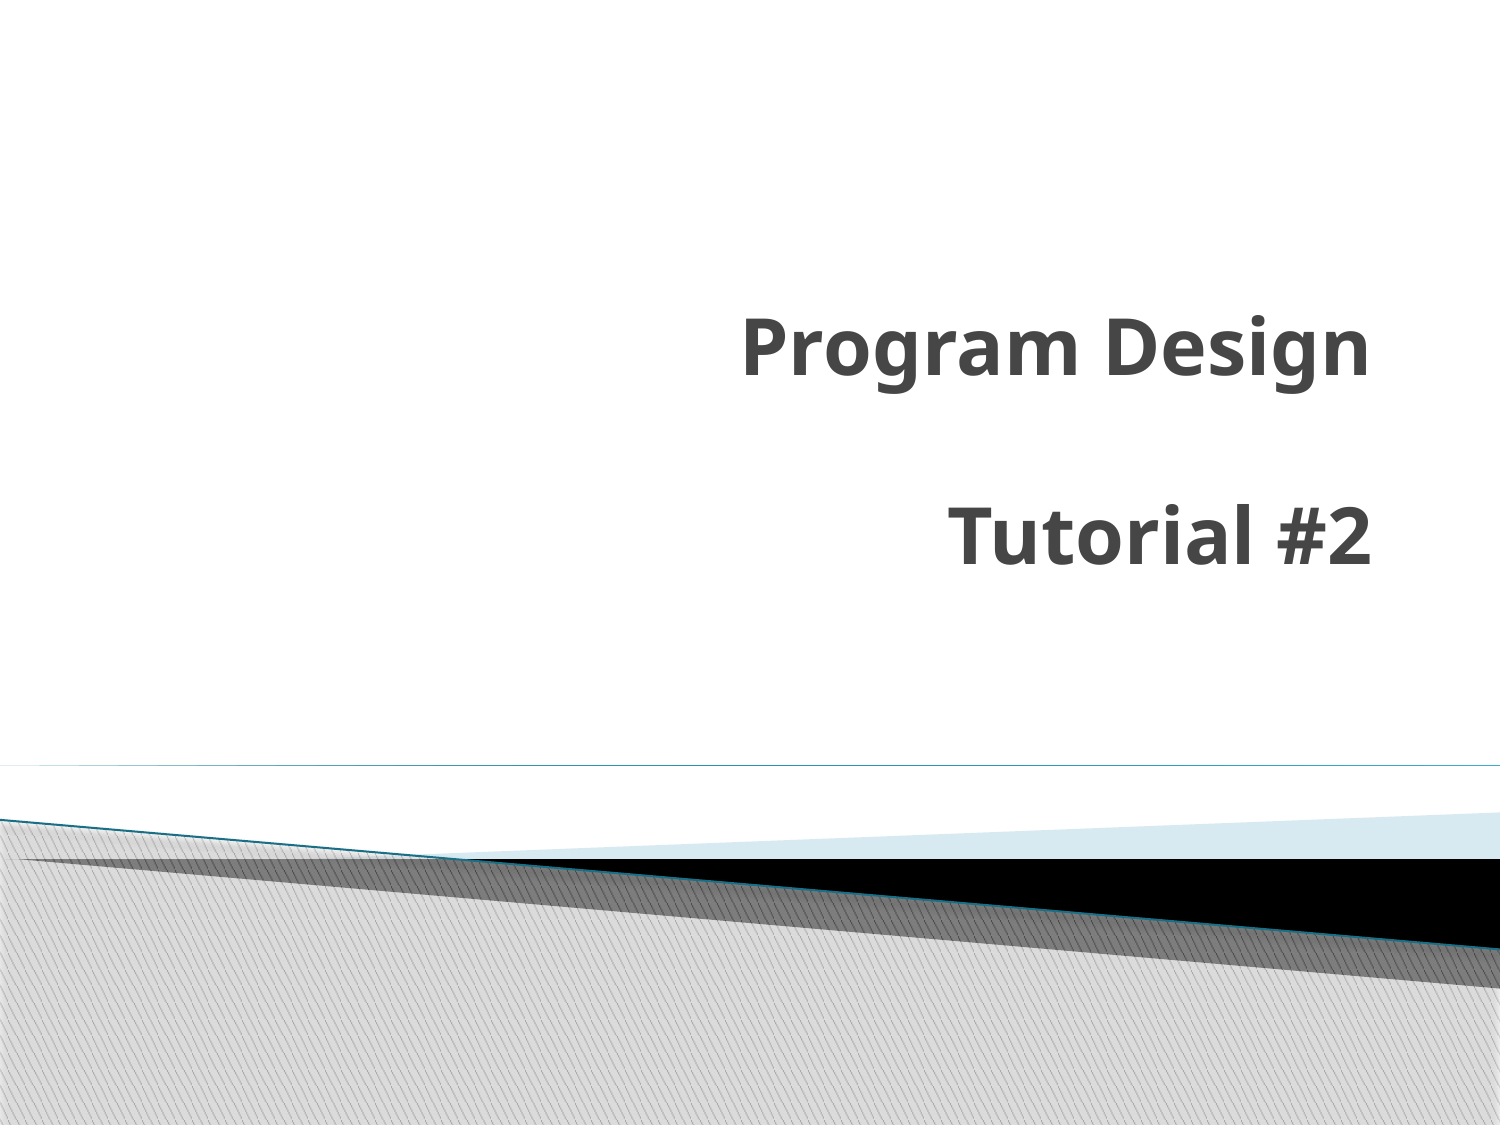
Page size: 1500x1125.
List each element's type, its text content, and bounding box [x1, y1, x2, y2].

title Program Design Tutorial #2 [112, 287, 1388, 588]
picture [5, 859, 1500, 989]
